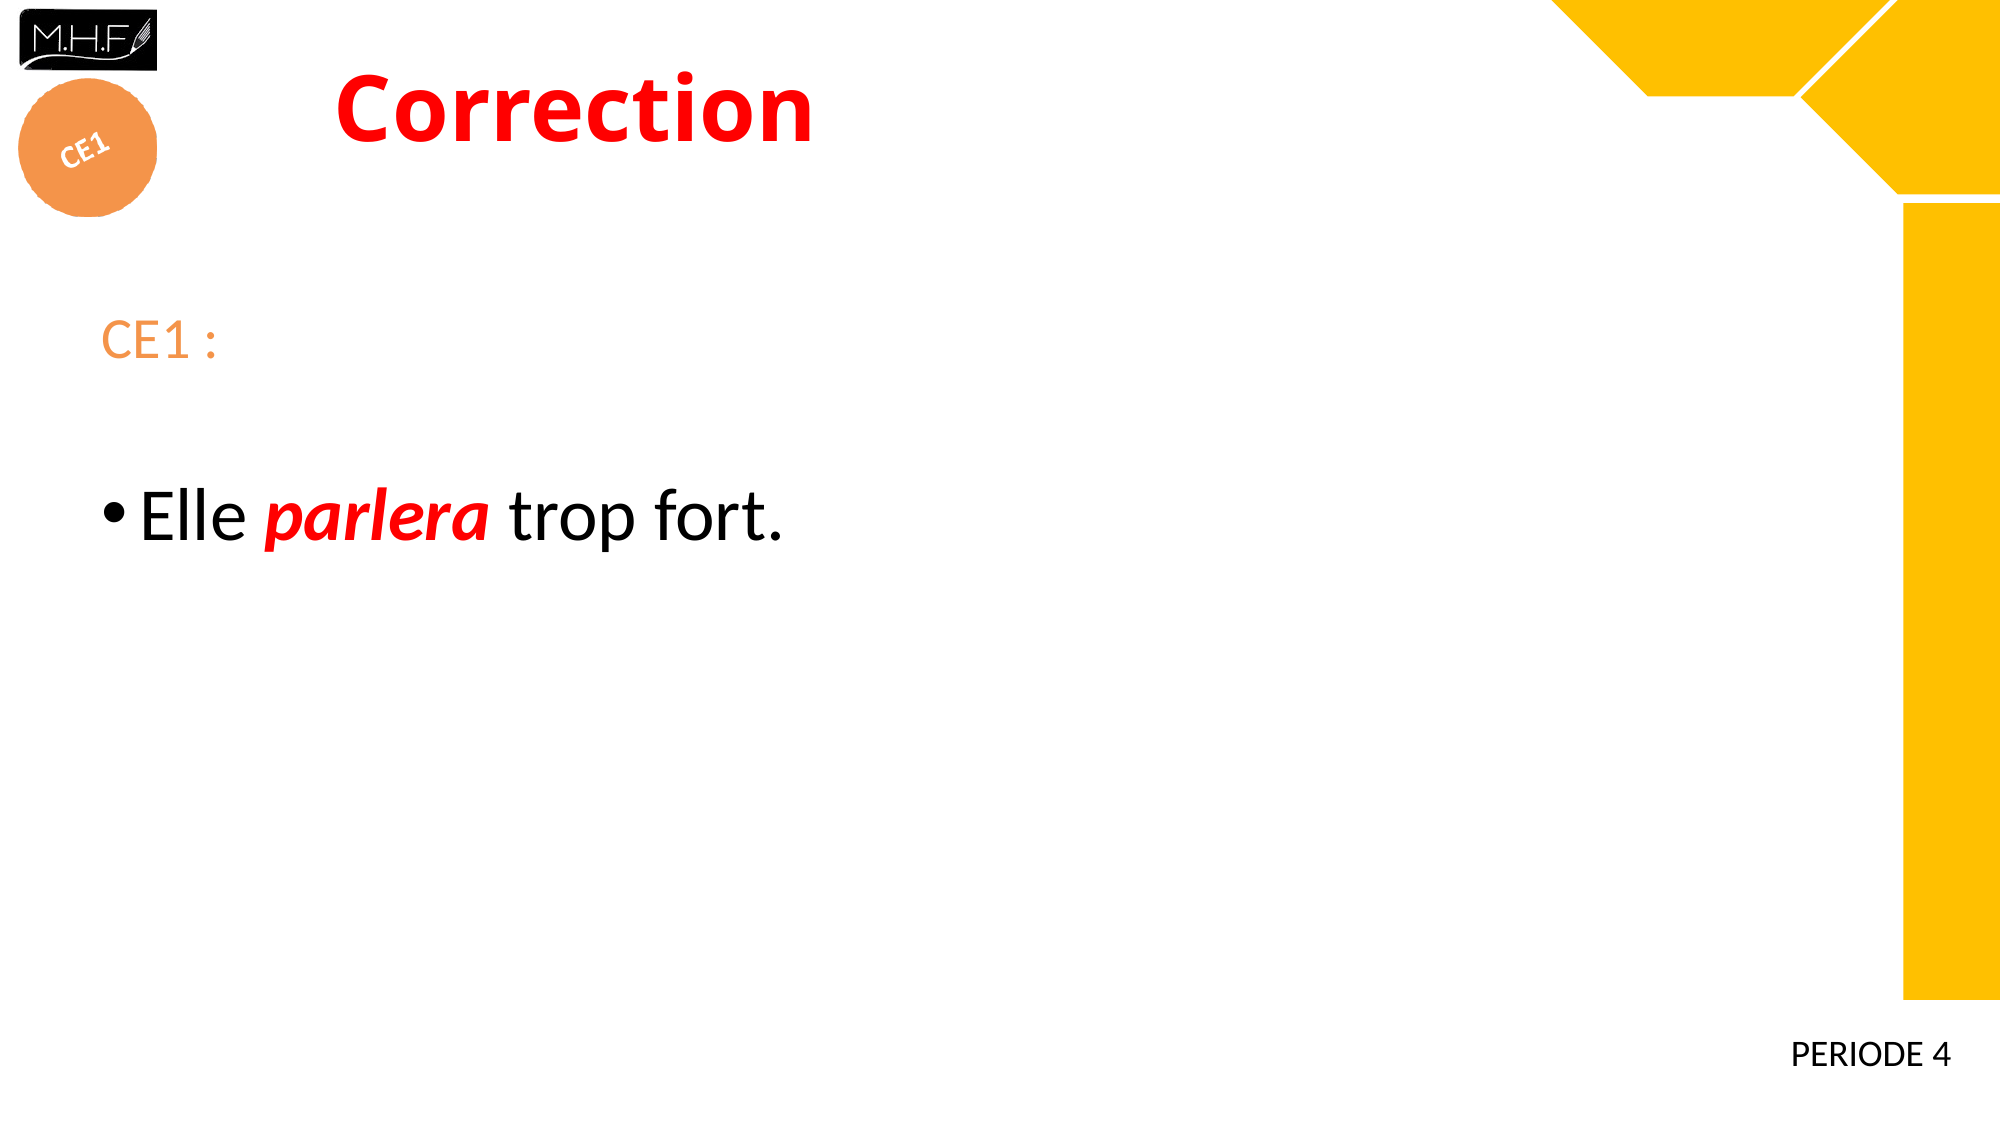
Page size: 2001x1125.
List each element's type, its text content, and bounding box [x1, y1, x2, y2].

list CE1 : Elle parlera trop fort. [86, 300, 1853, 1015]
text_box [1549, 0, 1892, 98]
title Correction [318, 3, 1865, 221]
picture [16, 7, 157, 74]
text_box [1902, 202, 2000, 1001]
text_box [1799, 0, 2000, 196]
picture [18, 78, 157, 218]
text_box PERIODE 4 [1362, 1021, 1967, 1125]
